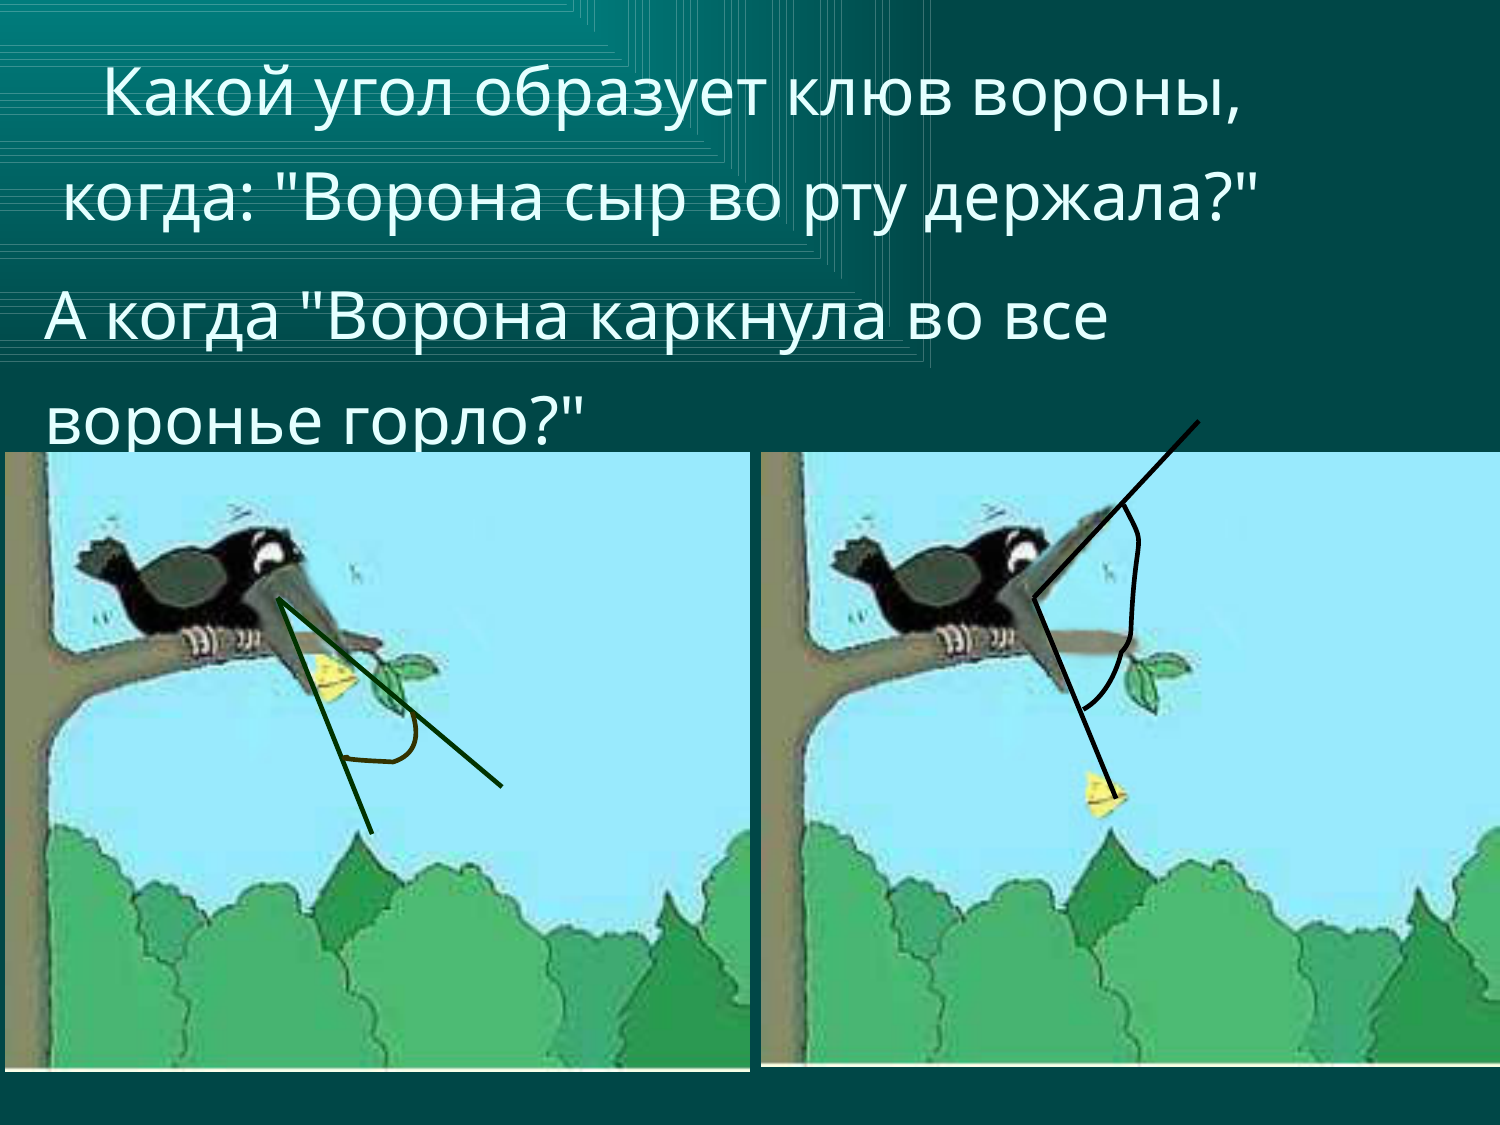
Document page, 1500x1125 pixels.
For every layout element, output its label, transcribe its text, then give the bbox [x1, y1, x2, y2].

text_box А когда "Ворона каркнула во все воронье горло?" [29, 255, 1380, 459]
picture [5, 452, 751, 1072]
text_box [1033, 420, 1200, 799]
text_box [277, 597, 503, 835]
picture [761, 452, 1500, 1067]
title Какой угол образует клюв вороны, когда: "Ворона сыр во рту держала?" [0, 0, 1347, 288]
